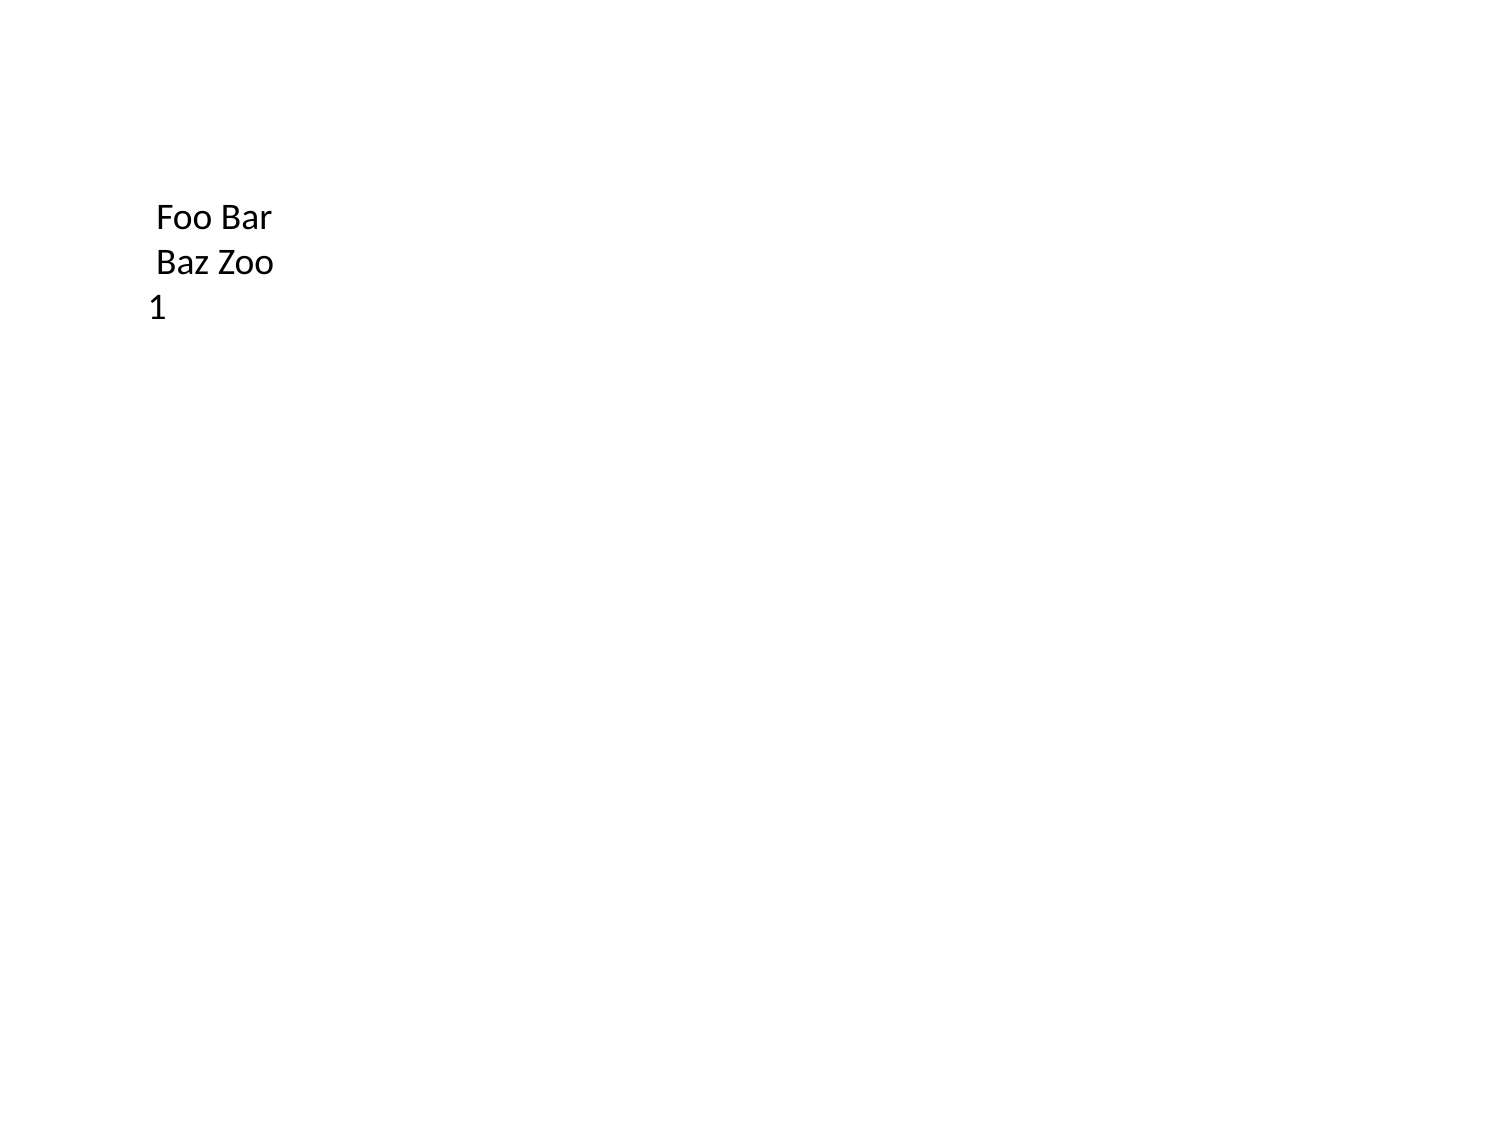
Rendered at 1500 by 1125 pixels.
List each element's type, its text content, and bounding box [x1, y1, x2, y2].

text_box Foo Bar Baz Zoo 1 [132, 184, 321, 335]
